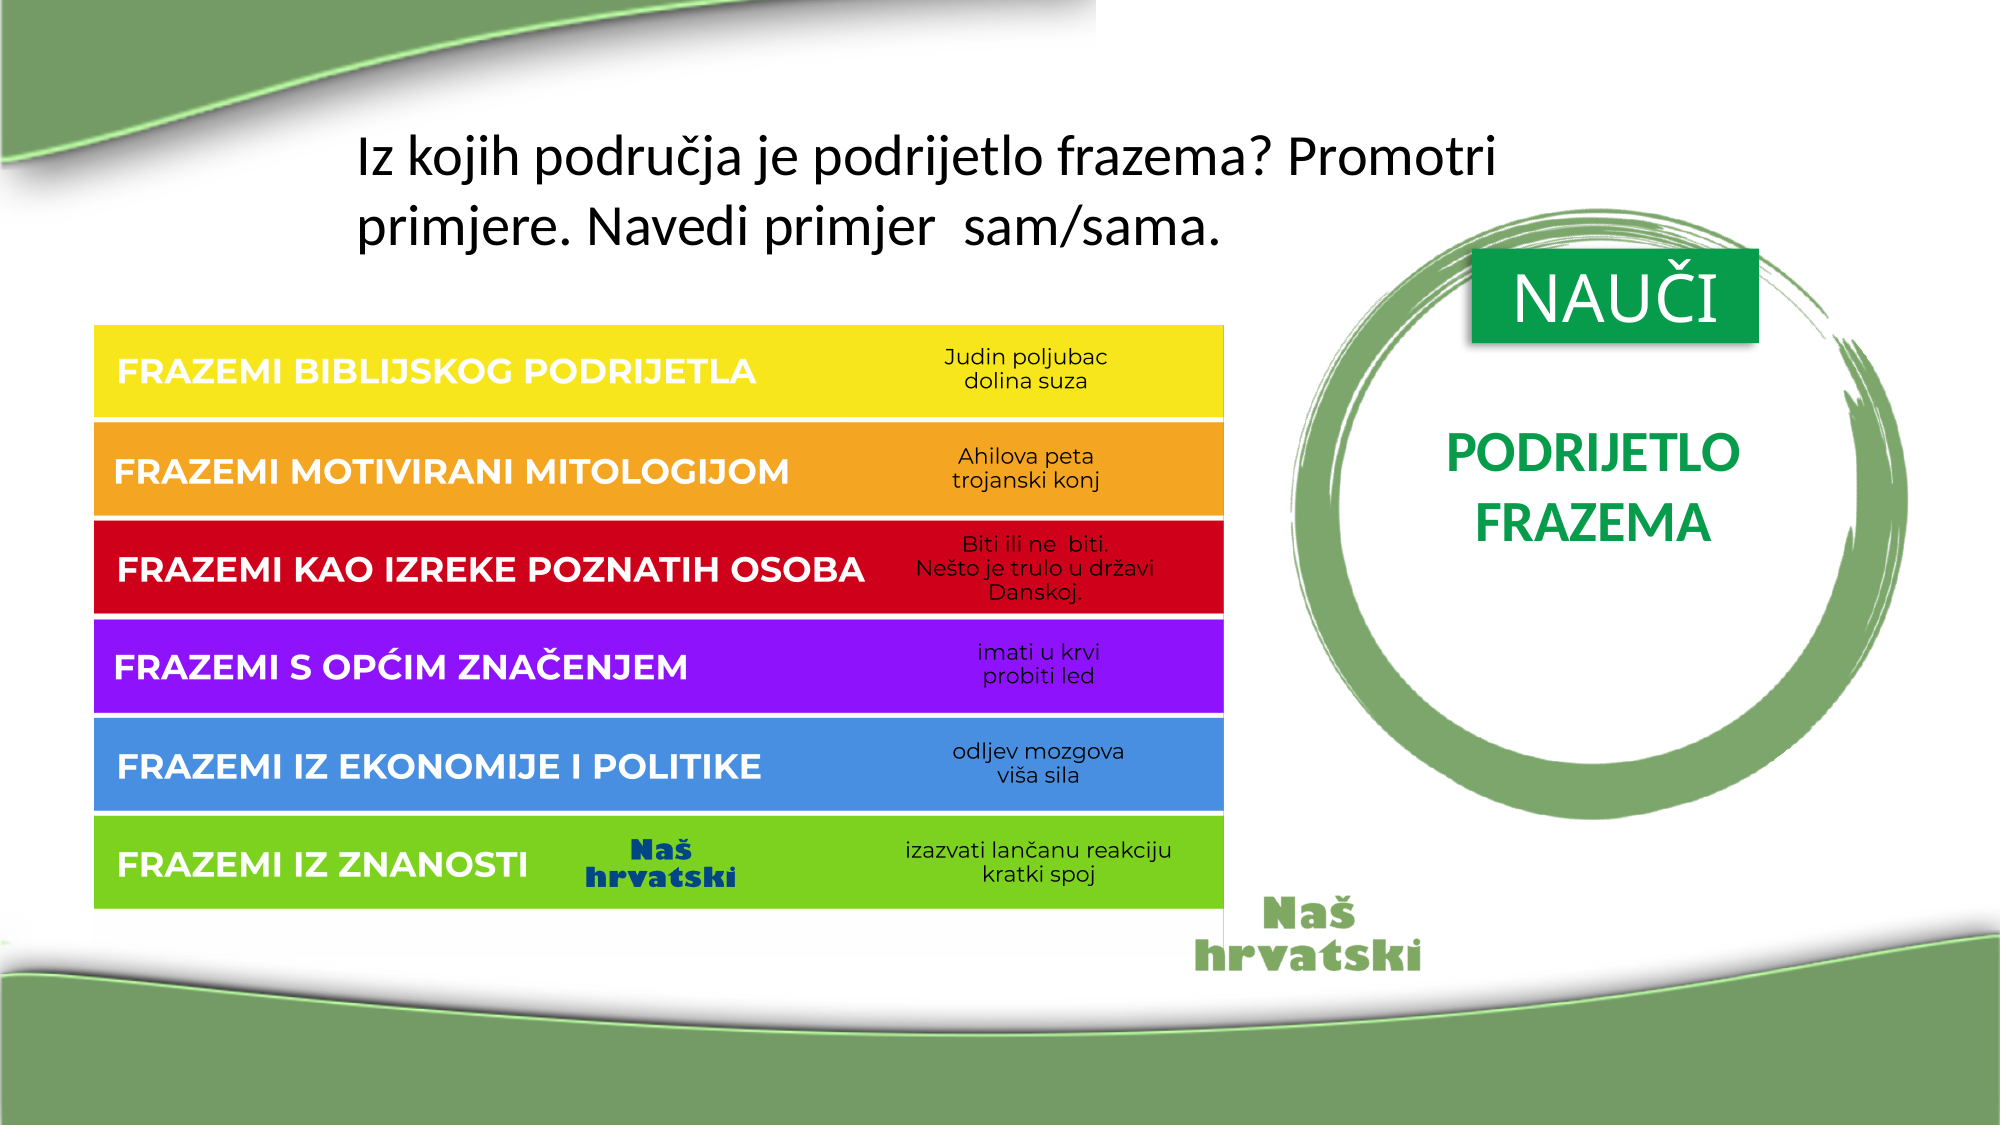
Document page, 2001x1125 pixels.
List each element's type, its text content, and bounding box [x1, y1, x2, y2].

picture [93, 0, 1465, 1125]
picture [1291, 208, 1906, 815]
text_box Iz kojih područja je podrijetlo frazema? Promotri primjere. Navedi primjer sam/sama. [342, 110, 430, 265]
text_box Iz kojih područja je podrijetlo frazema? Promotri primjere. Navedi primjer sam/sama. [601, 110, 902, 265]
text_box Iz kojih područja je podrijetlo frazema? Promotri primjere. Navedi primjer sam/sama. [1098, 110, 1658, 265]
